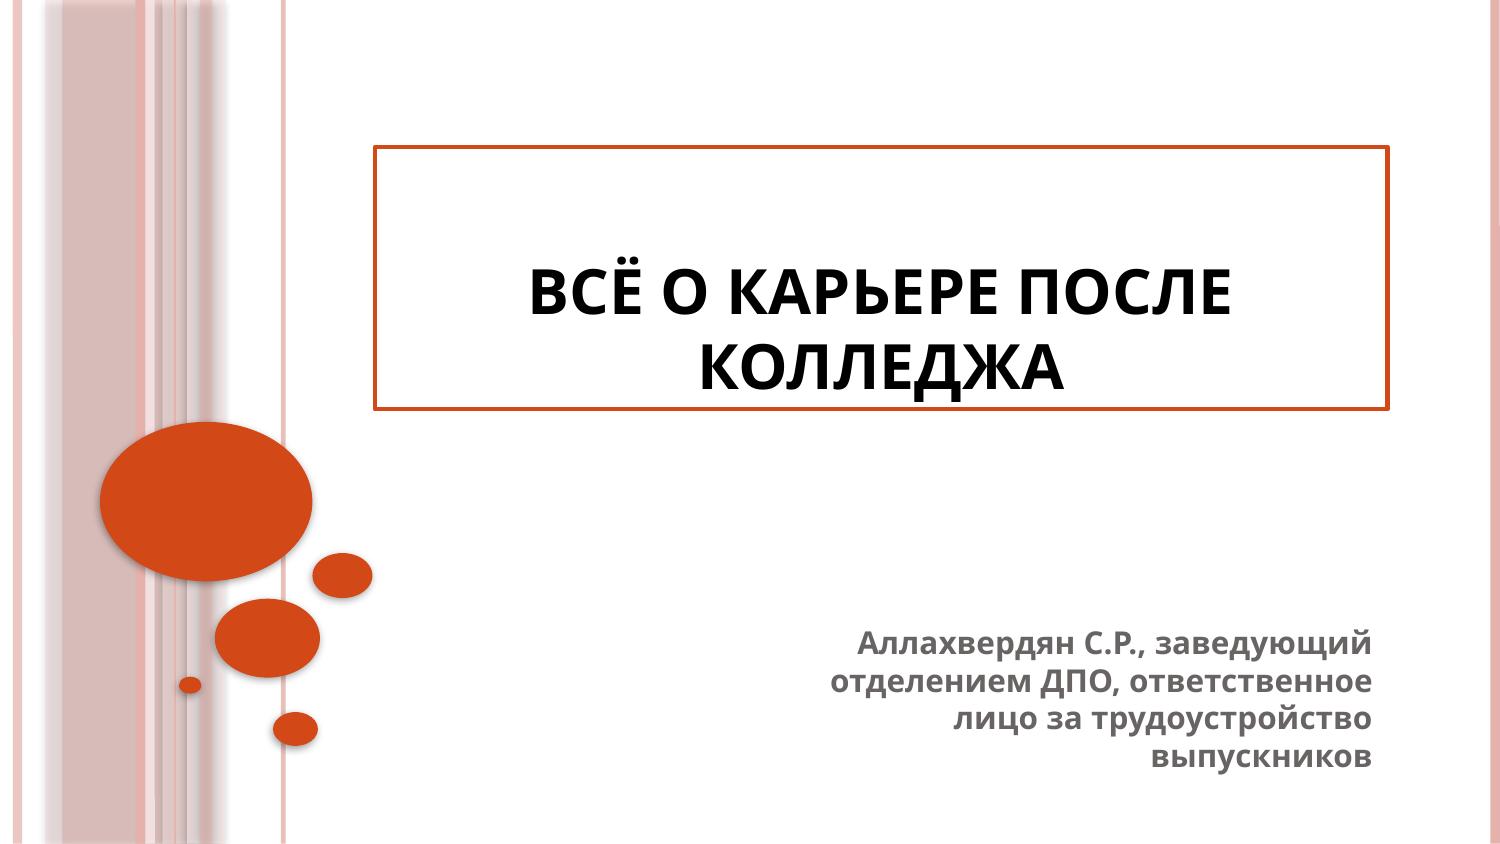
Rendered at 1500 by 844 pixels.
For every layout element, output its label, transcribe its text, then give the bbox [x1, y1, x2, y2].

title Всё о карьере после колледжа [373, 145, 1390, 411]
subtitle Аллахвердян С.Р., заведующий отделением ДПО, ответственное лицо за трудоустройство выпускников [774, 615, 1388, 785]
